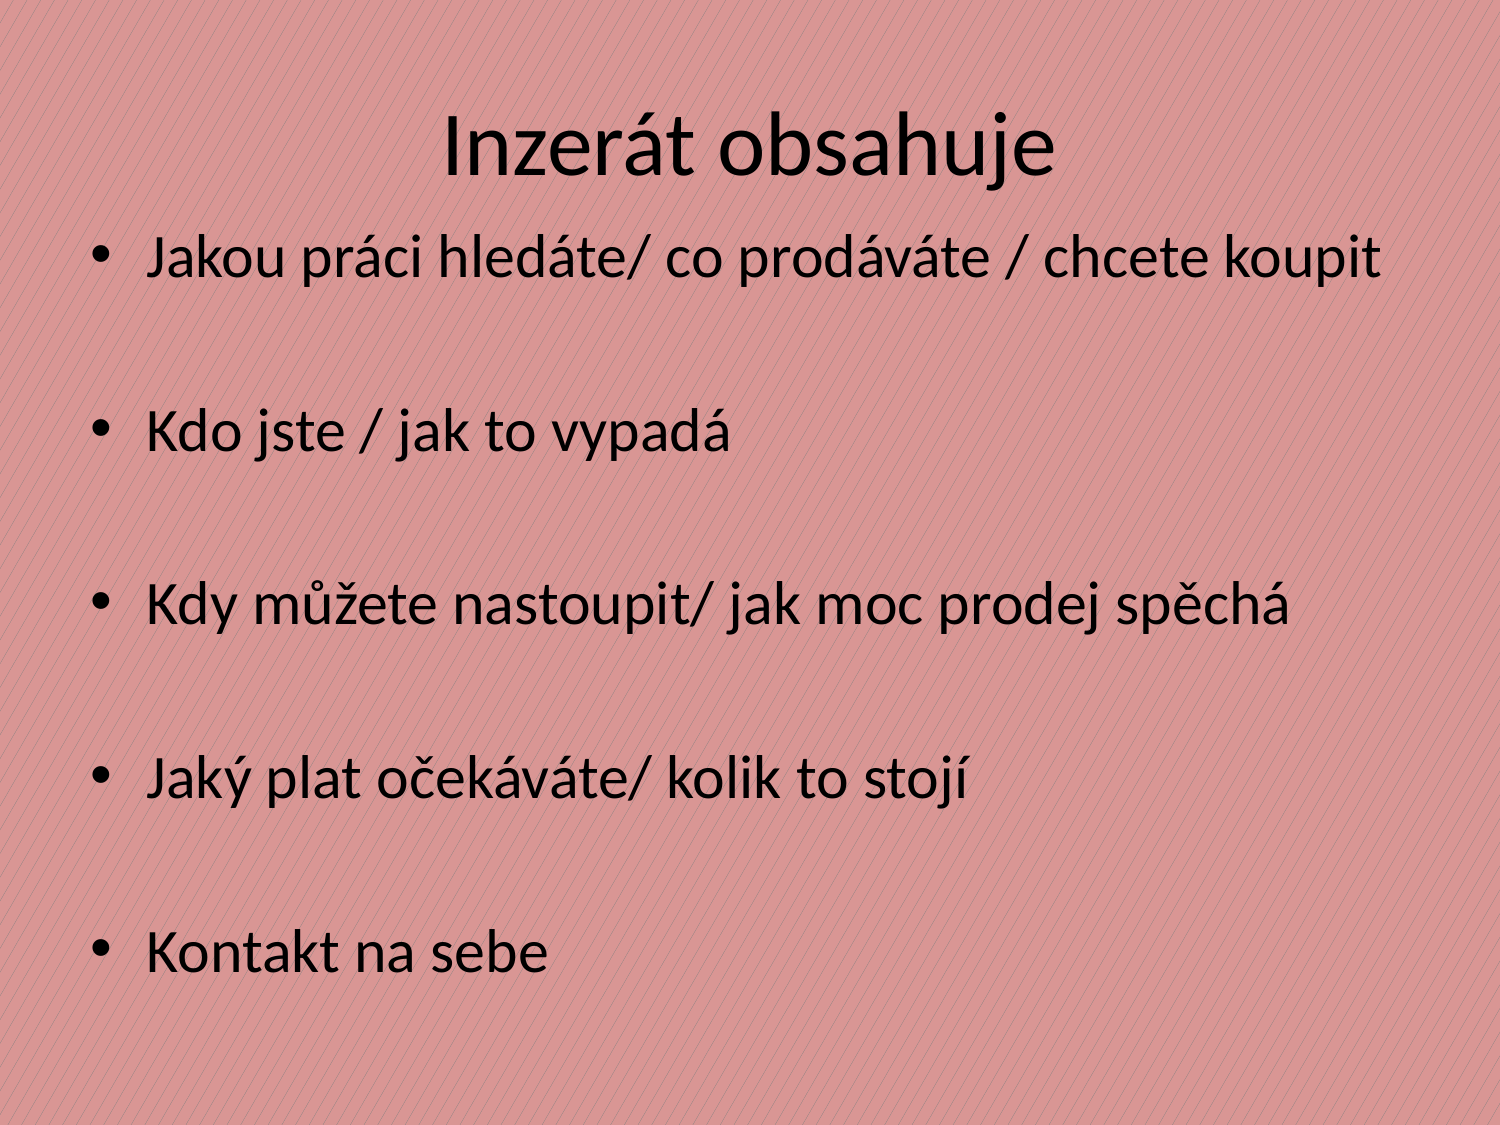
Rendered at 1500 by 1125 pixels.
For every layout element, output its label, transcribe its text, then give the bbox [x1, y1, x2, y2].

title Inzerát obsahuje [75, 45, 1425, 208]
list Jakou práci hledáte/ co prodáváte / chcete koupit Kdo jste / jak to vypadá Kdy můžete nastoupit/ jak moc prodej spěchá Jaký plat očekáváte/ kolik to stojí Kontakt na sebe [75, 208, 1425, 1005]
